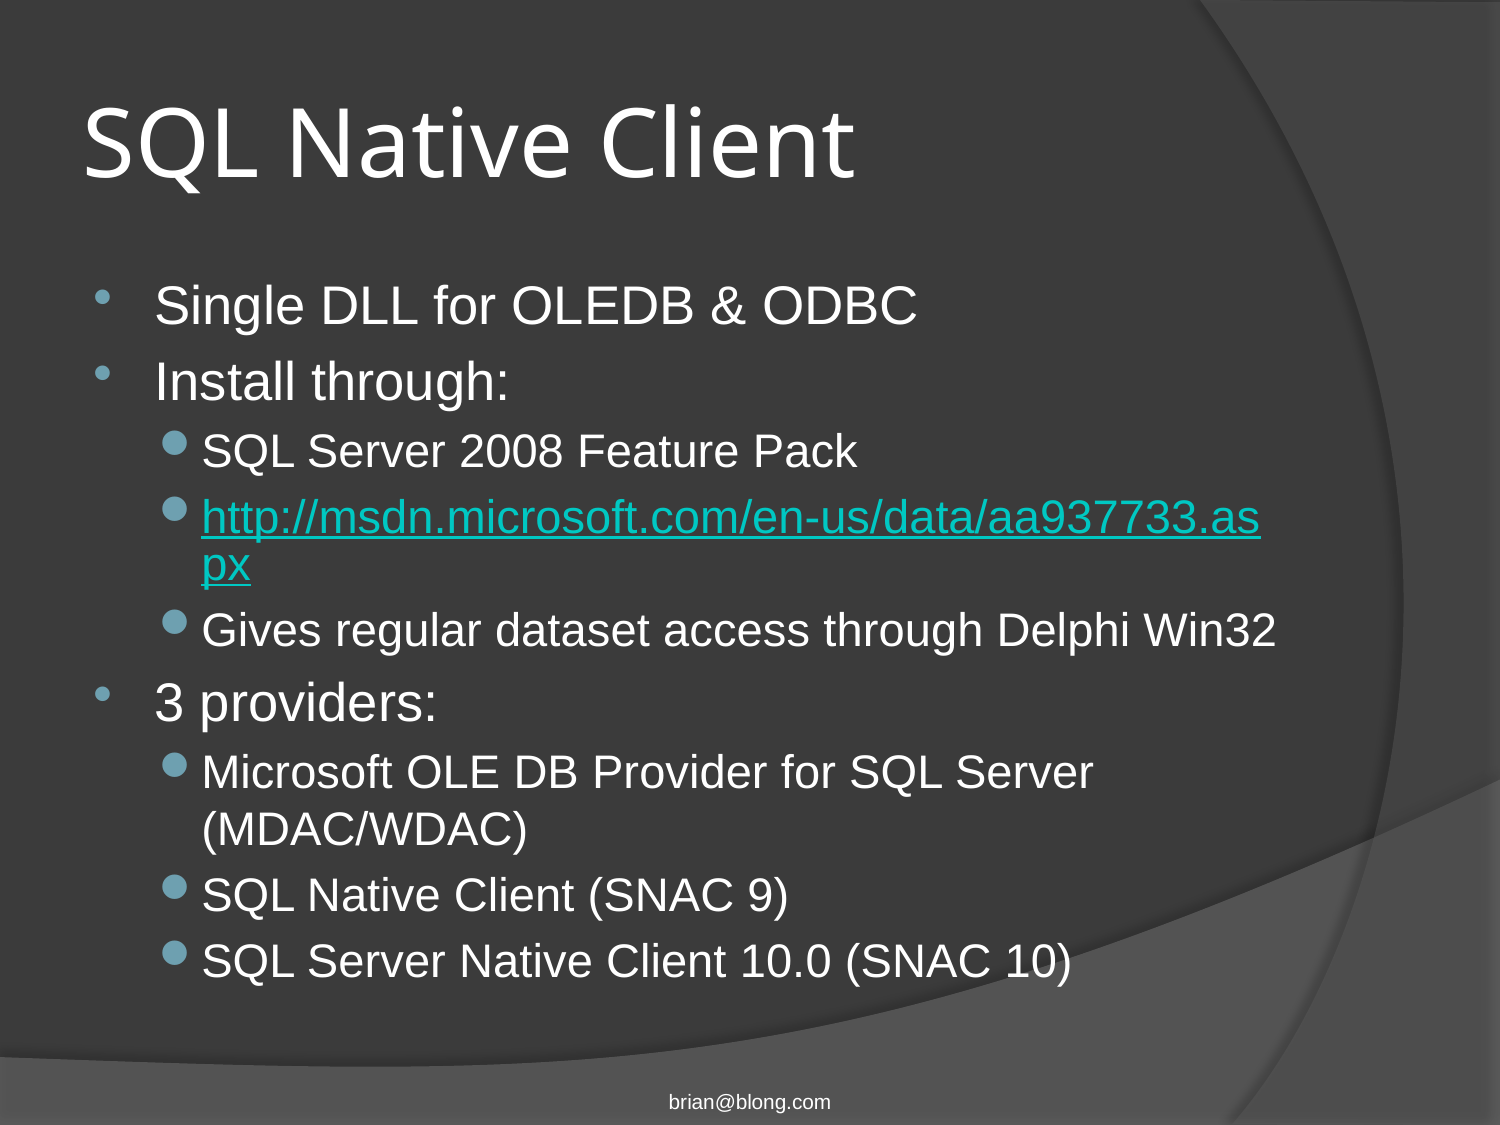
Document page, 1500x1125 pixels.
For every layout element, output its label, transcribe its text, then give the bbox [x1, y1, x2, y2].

title SQL Native Client [75, 45, 1300, 233]
list Single DLL for OLEDB & ODBC Install through: SQL Server 2008 Feature Pack http://msdn.microsoft.com/en-us/data/aa937733.aspx Gives regular dataset access through Delphi Win32 3 providers: Microsoft OLE DB Provider for SQL Server (MDAC/WDAC) SQL Native Client (SNAC 9) SQL Server Native Client 10.0 (SNAC 10) [75, 262, 1300, 1005]
footer brian@blong.com [512, 1053, 988, 1114]
